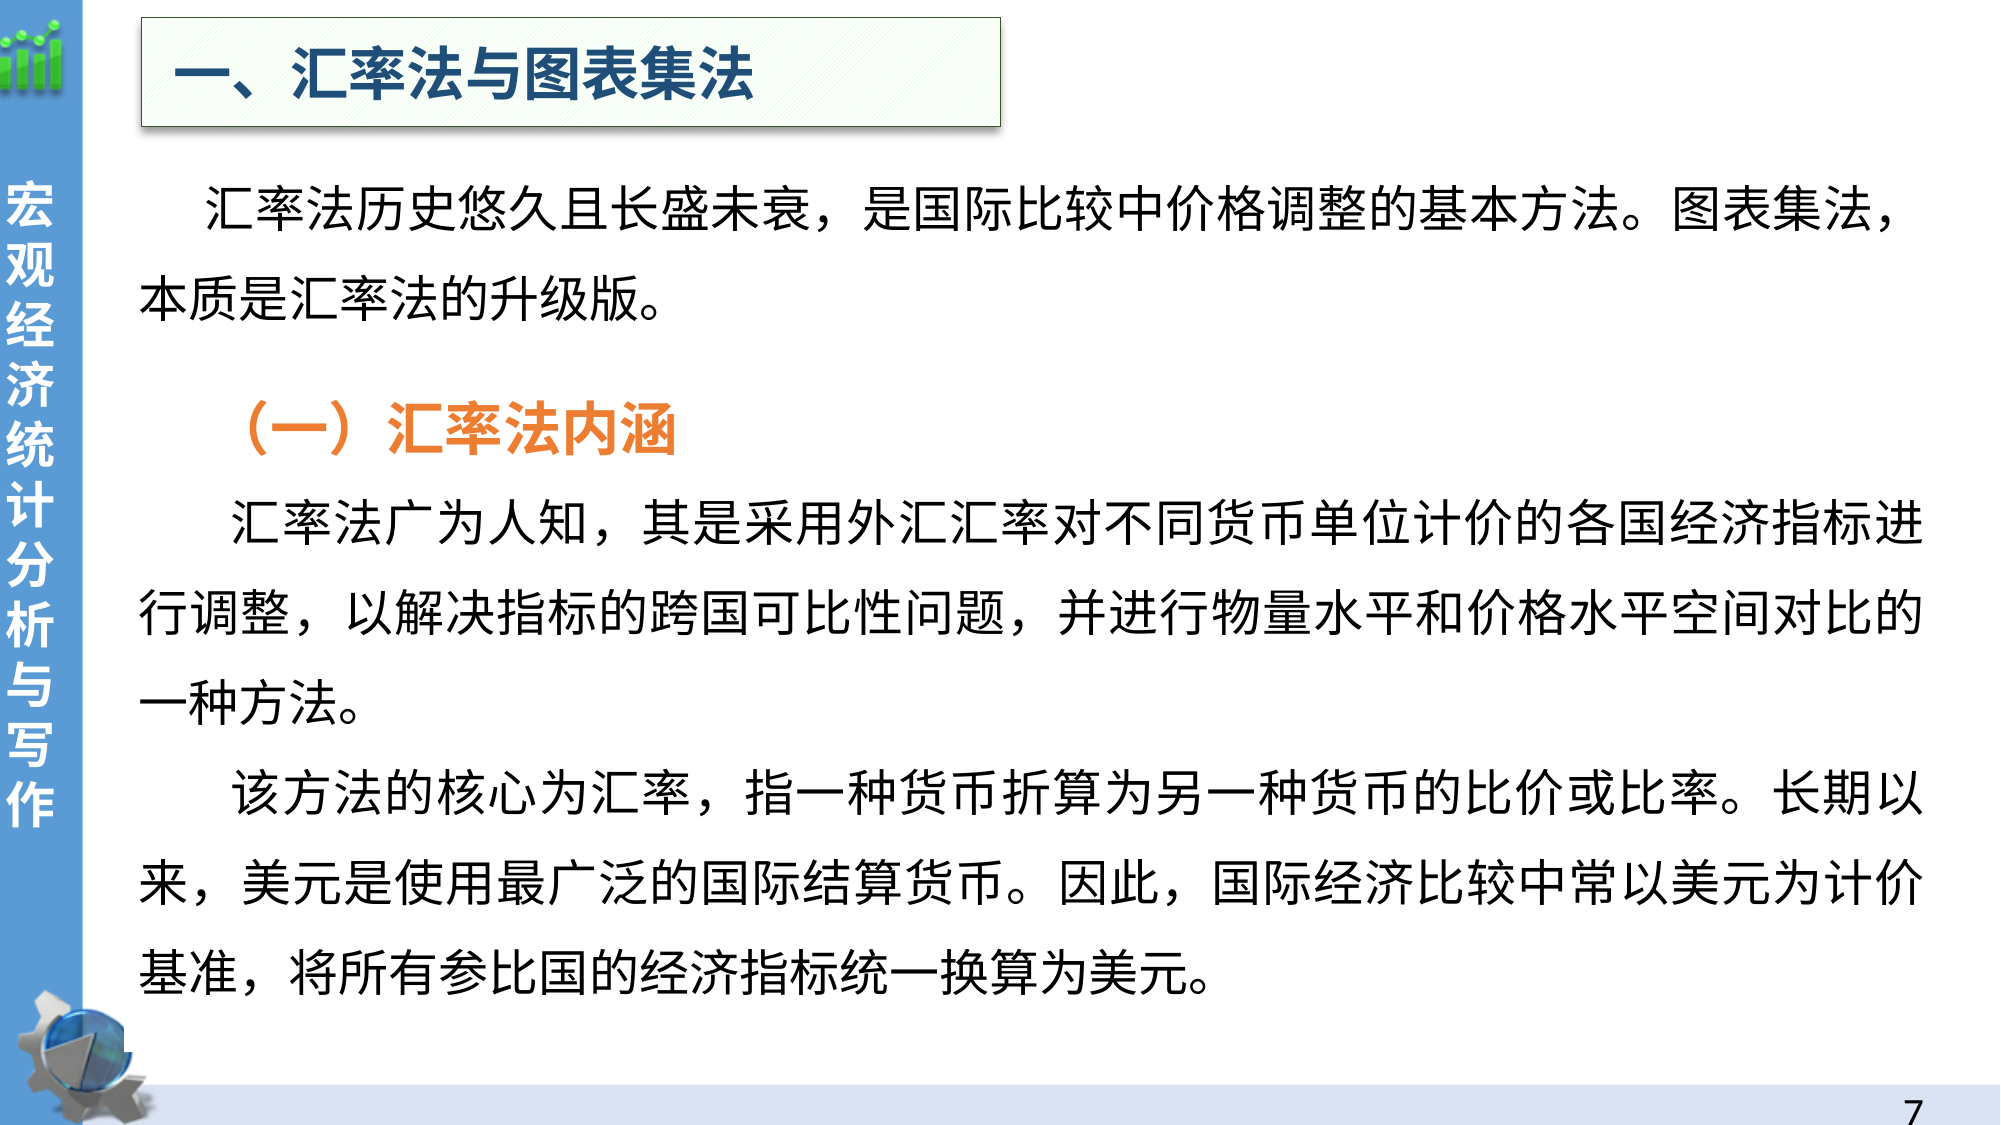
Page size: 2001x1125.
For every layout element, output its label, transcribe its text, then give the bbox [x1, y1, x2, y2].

text_box 汇率法历史悠久且长盛未衰，是国际比较中价格调整的基本方法。图表集法，本质是汇率法的升级版。 （一）汇率法内涵 汇率法广为人知，其是采用外汇汇率对不同货币单位计价的各国经济指标进行调整，以解决指标的跨国可比性问题，并进行物量水平和价格水平空间对比的一种方法。 该方法的核心为汇率，指一种货币折算为另一种货币的比价或比率。长期以来，美元是使用最广泛的国际结算货币。因此，国际经济比较中常以美元为计价基准，将所有参比国的经济指标统一换算为美元。 [124, 140, 1940, 1053]
text_box 6 [1786, 1085, 1940, 1125]
text_box 一、汇率法与图表集法 [141, 17, 1000, 127]
picture [0, 0, 2001, 1125]
